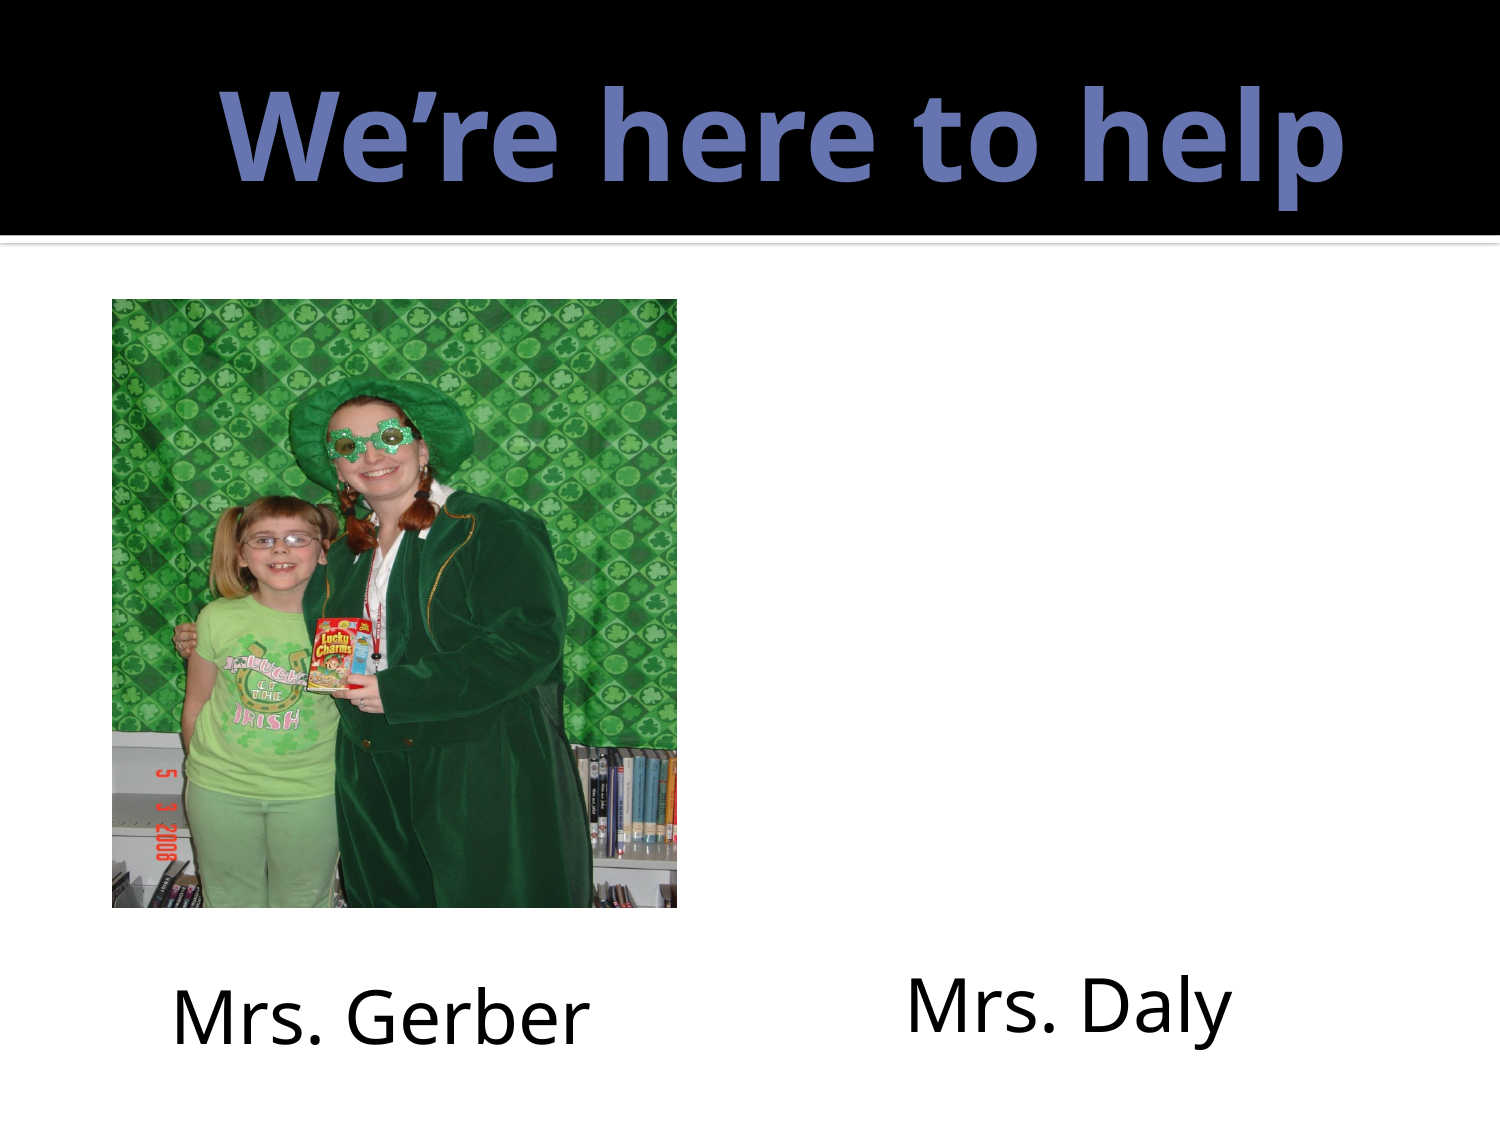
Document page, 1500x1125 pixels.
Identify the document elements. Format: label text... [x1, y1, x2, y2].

text_box Mrs. Daly [799, 949, 1338, 1055]
text_box Mrs. Gerber [112, 962, 650, 1068]
title We’re here to help [125, 37, 1438, 225]
picture [112, 299, 677, 908]
